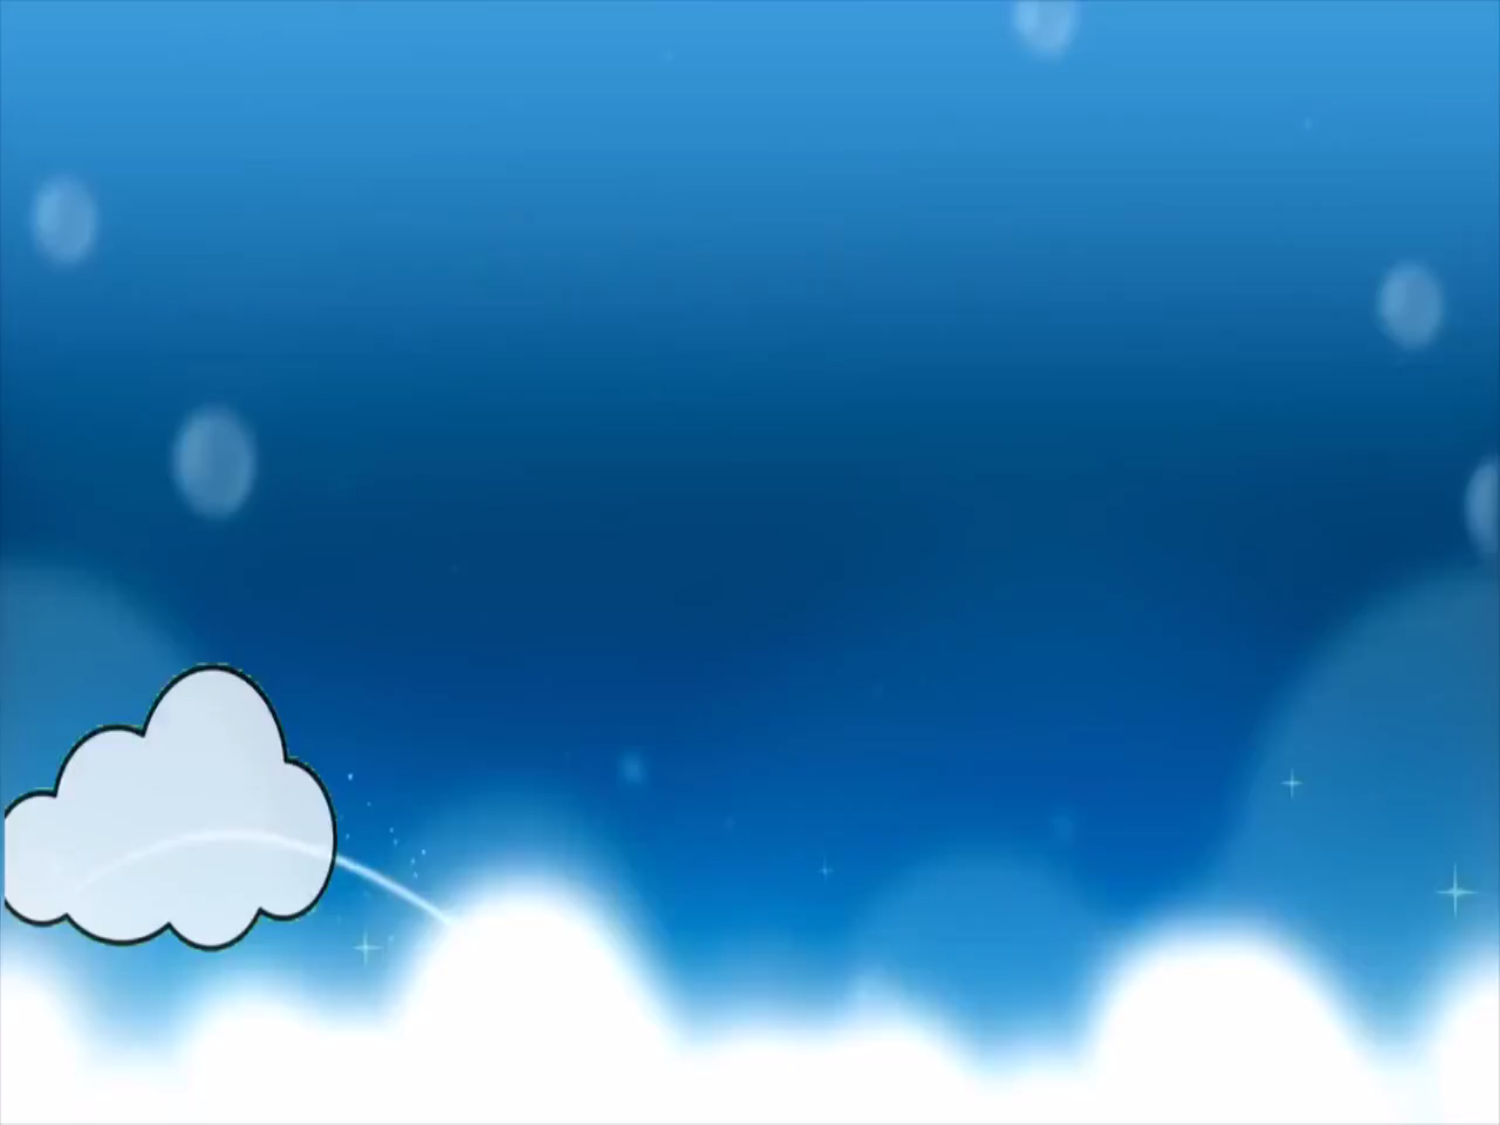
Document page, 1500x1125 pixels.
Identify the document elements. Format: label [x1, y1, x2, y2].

list [0, 0, 1500, 1125]
